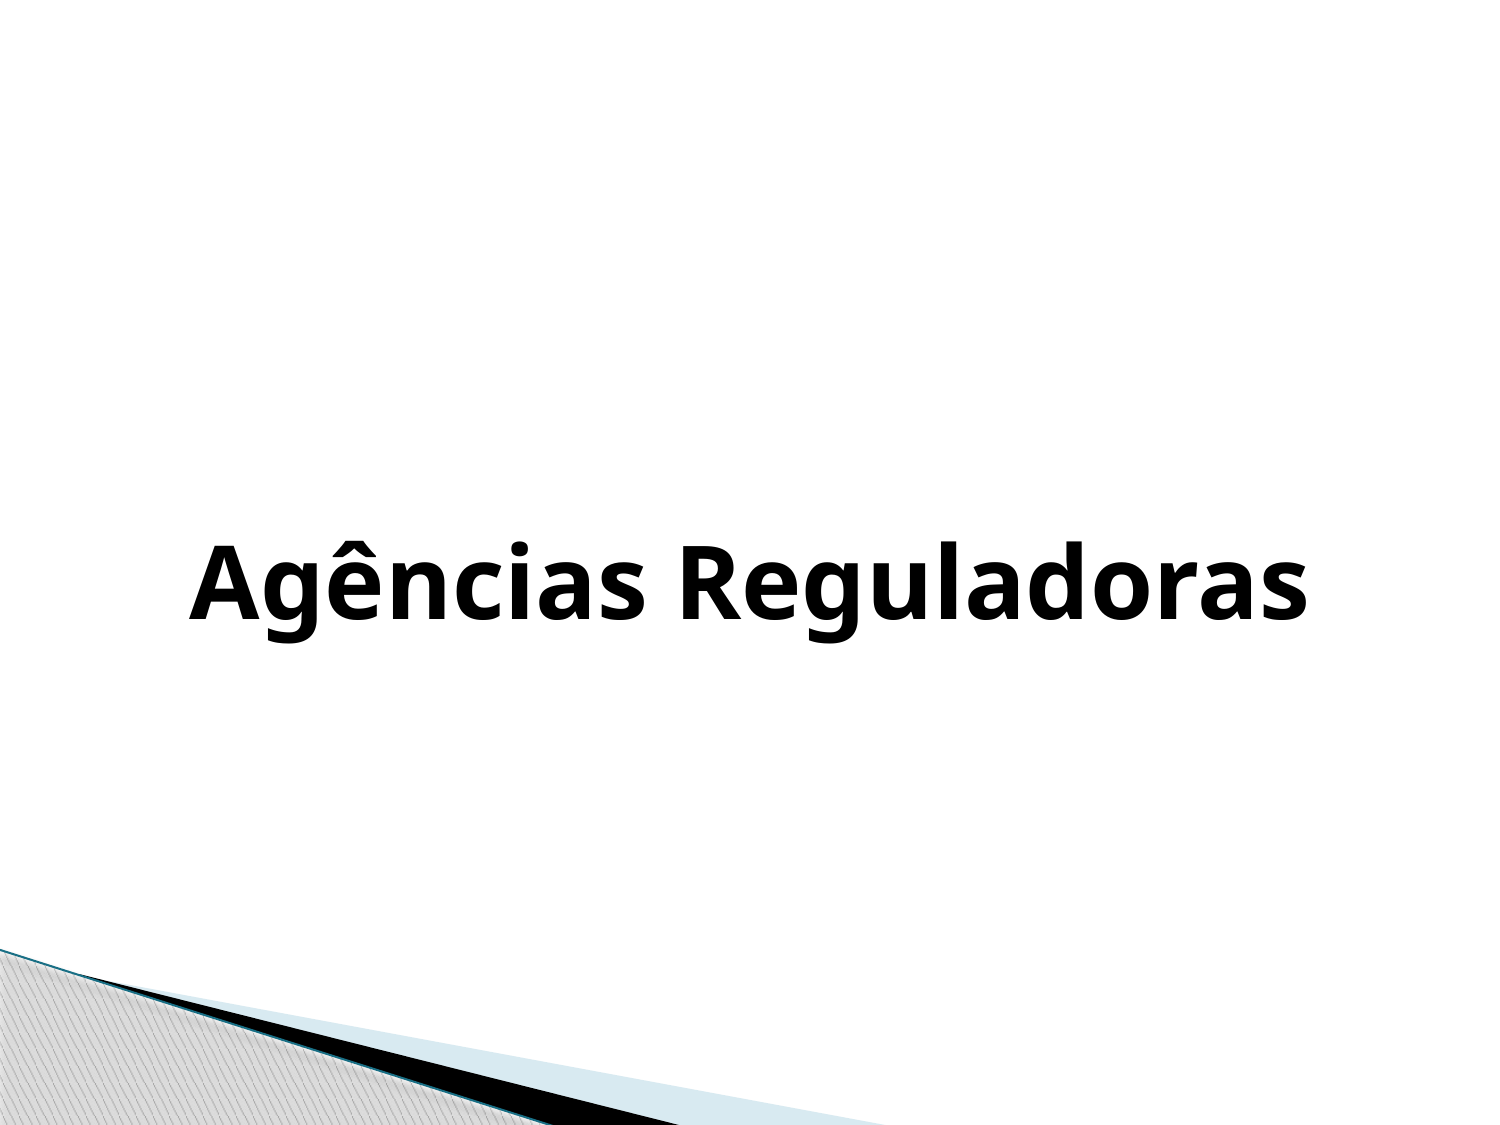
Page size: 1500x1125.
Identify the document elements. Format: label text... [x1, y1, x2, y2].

title Agências Reguladoras [0, 420, 1500, 799]
